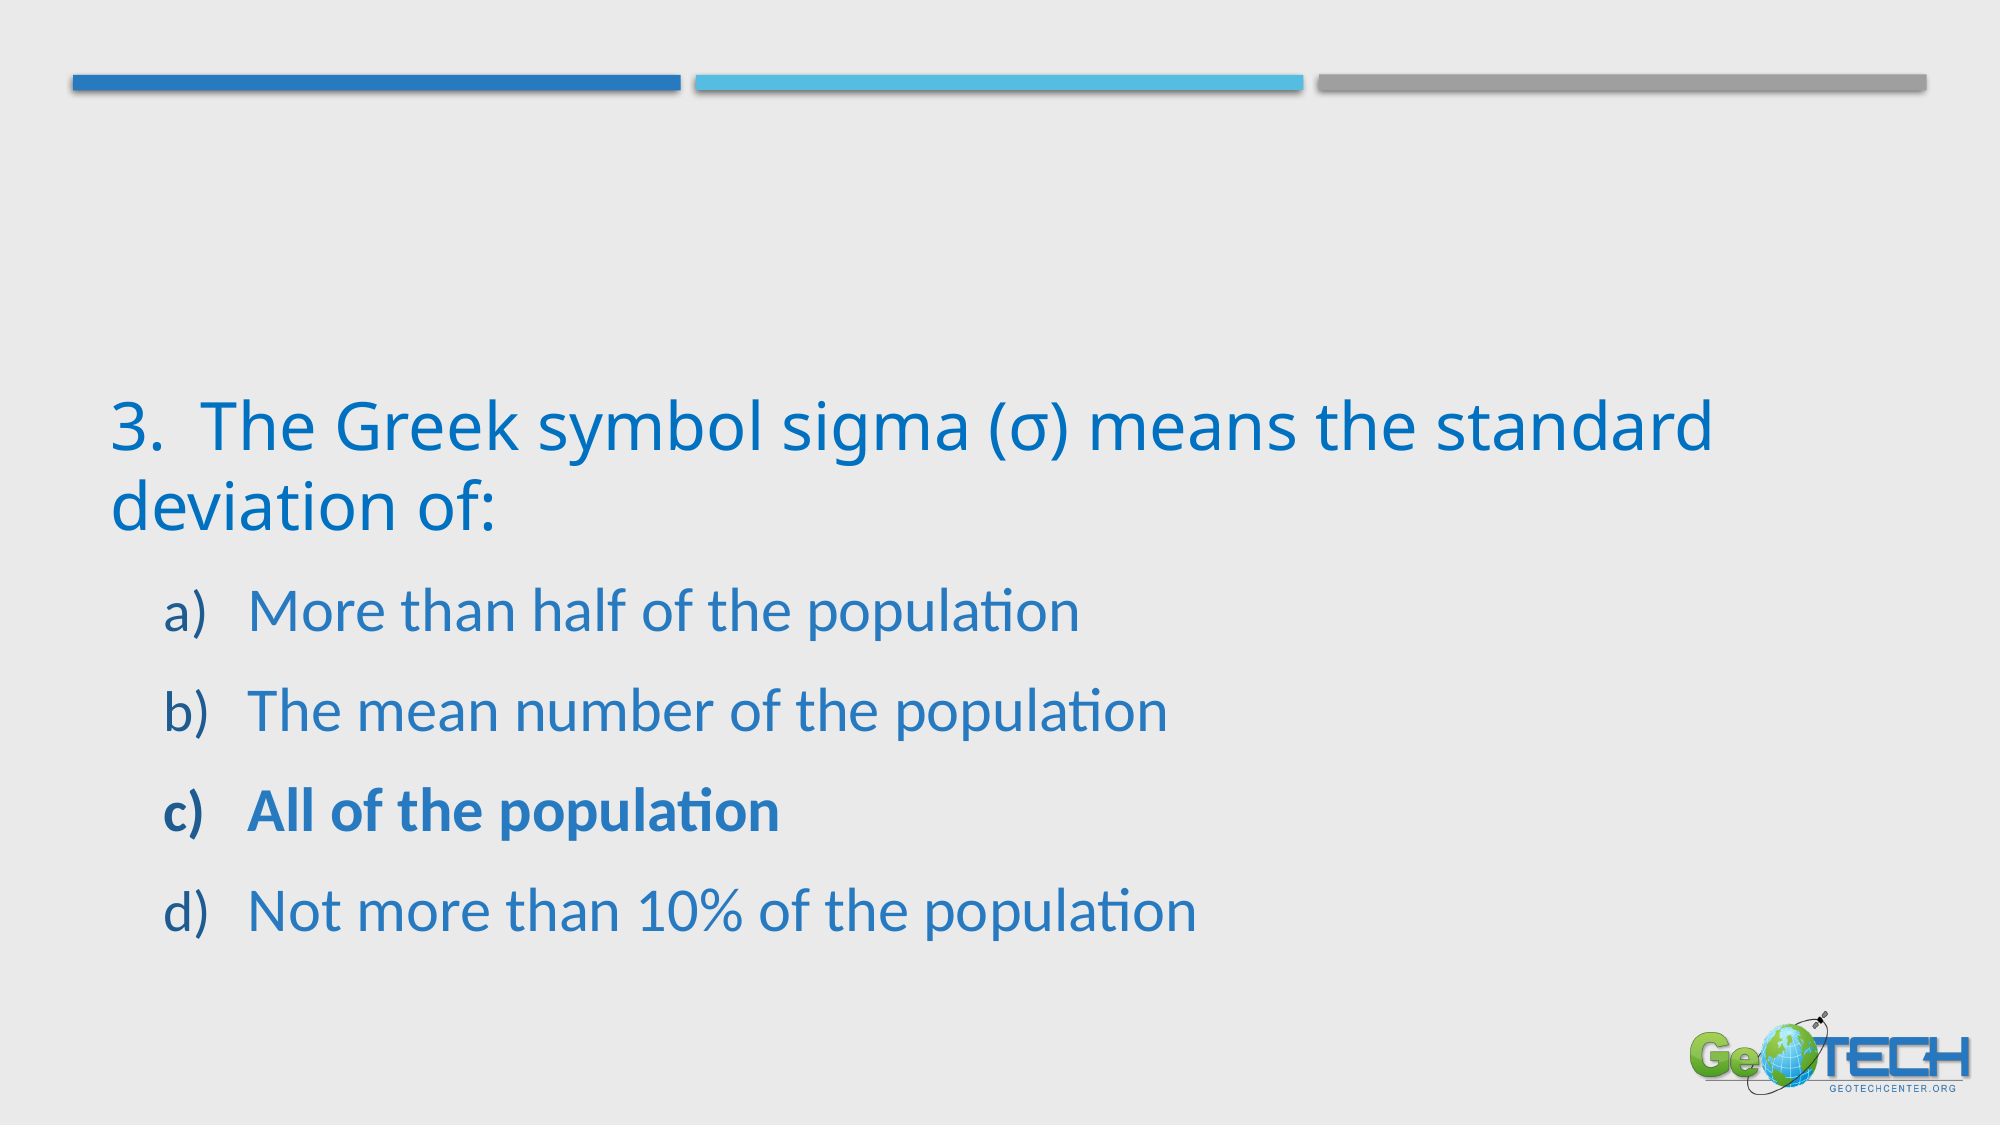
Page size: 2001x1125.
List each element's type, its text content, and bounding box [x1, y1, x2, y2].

picture [1688, 1011, 1973, 1095]
list 3. The Greek symbol sigma (σ) means the standard deviation of: More than half of the population The mean number of the population All of the population Not more than 10% of the population [95, 362, 1905, 966]
